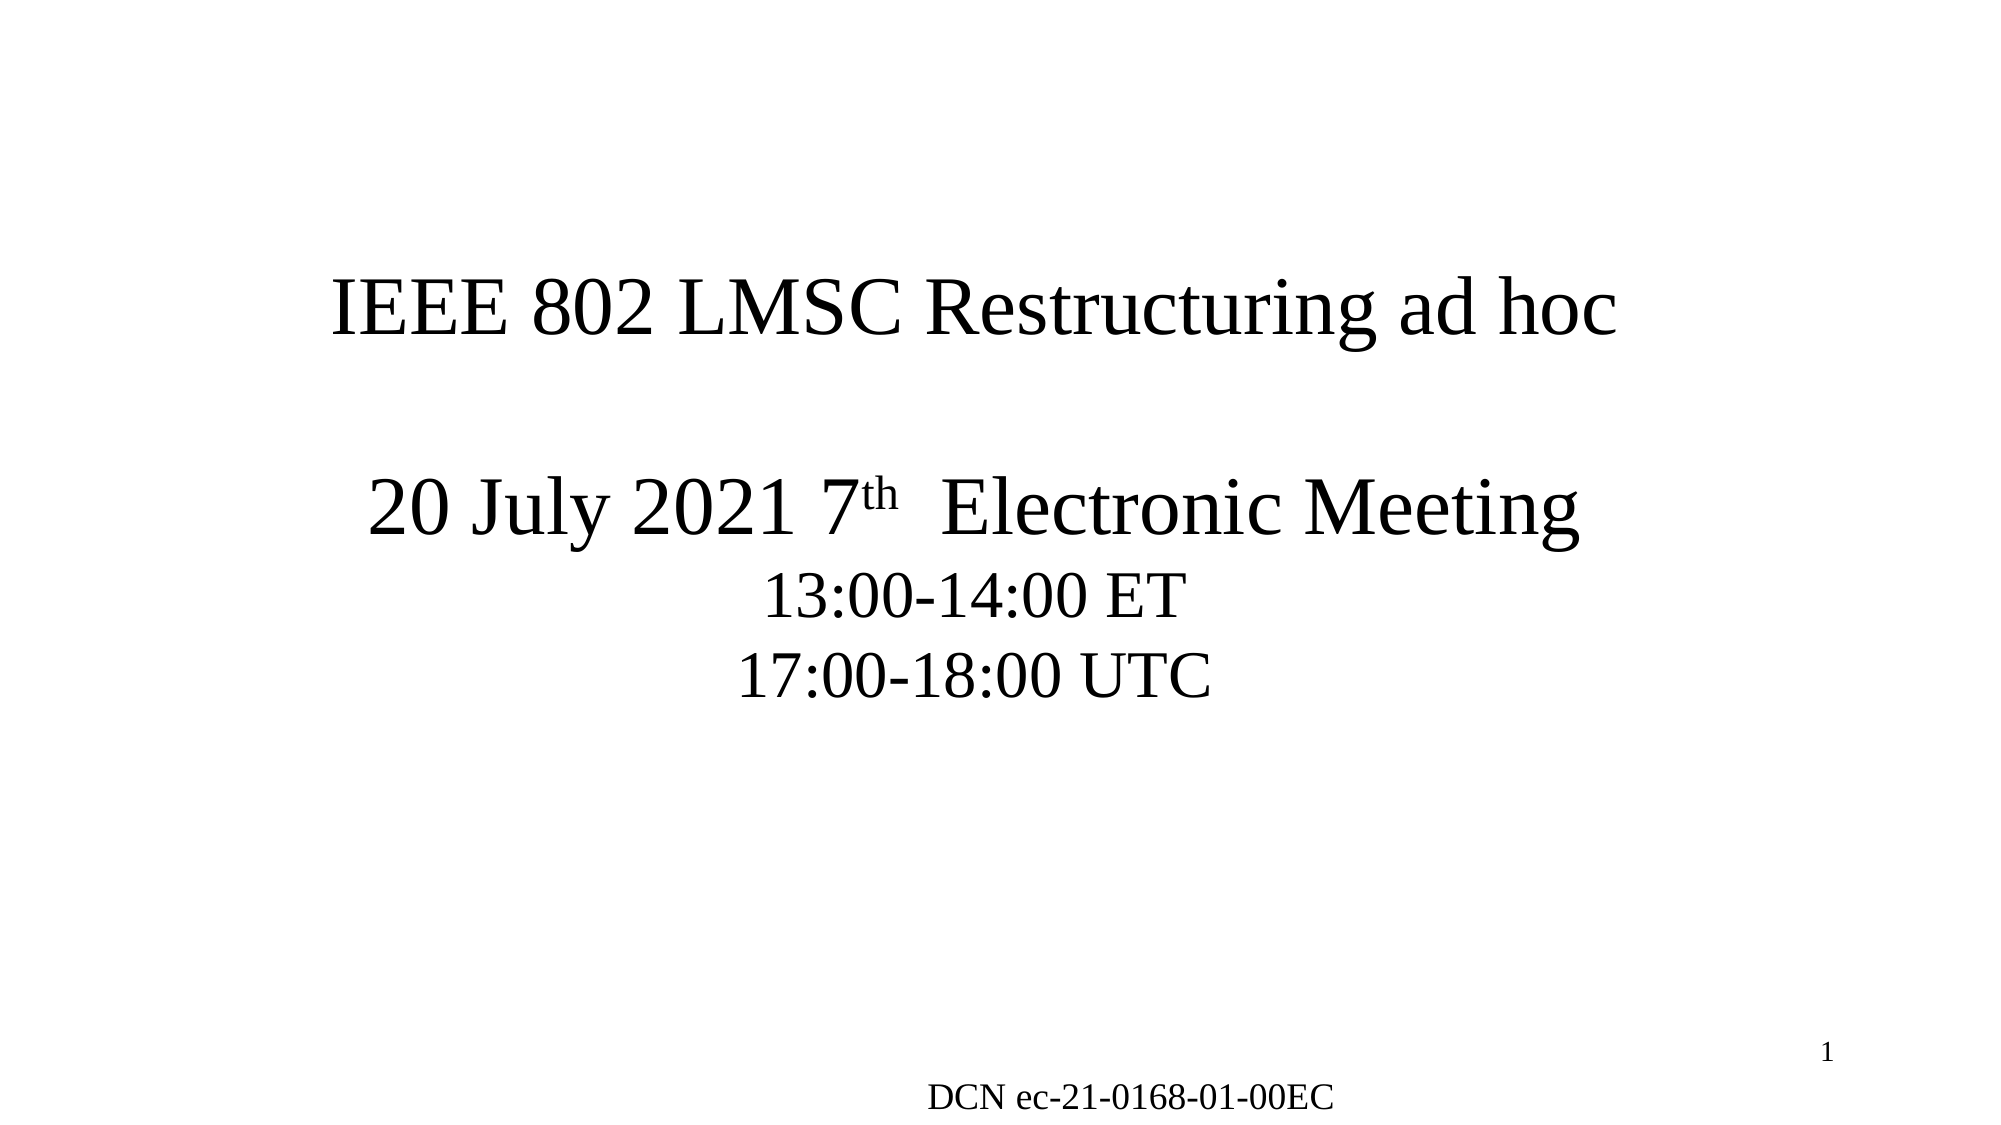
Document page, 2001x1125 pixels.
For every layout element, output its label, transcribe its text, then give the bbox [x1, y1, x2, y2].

title IEEE 802 LMSC Restructuring ad hoc 20 July 2021 7th Electronic Meeting 13:00-14:00 ET 17:00-18:00 UTC [274, 224, 1676, 938]
slide_number 1 [1433, 1024, 1851, 1101]
text_box DCN ec-21-0168-01-00EC [912, 1064, 1780, 1125]
